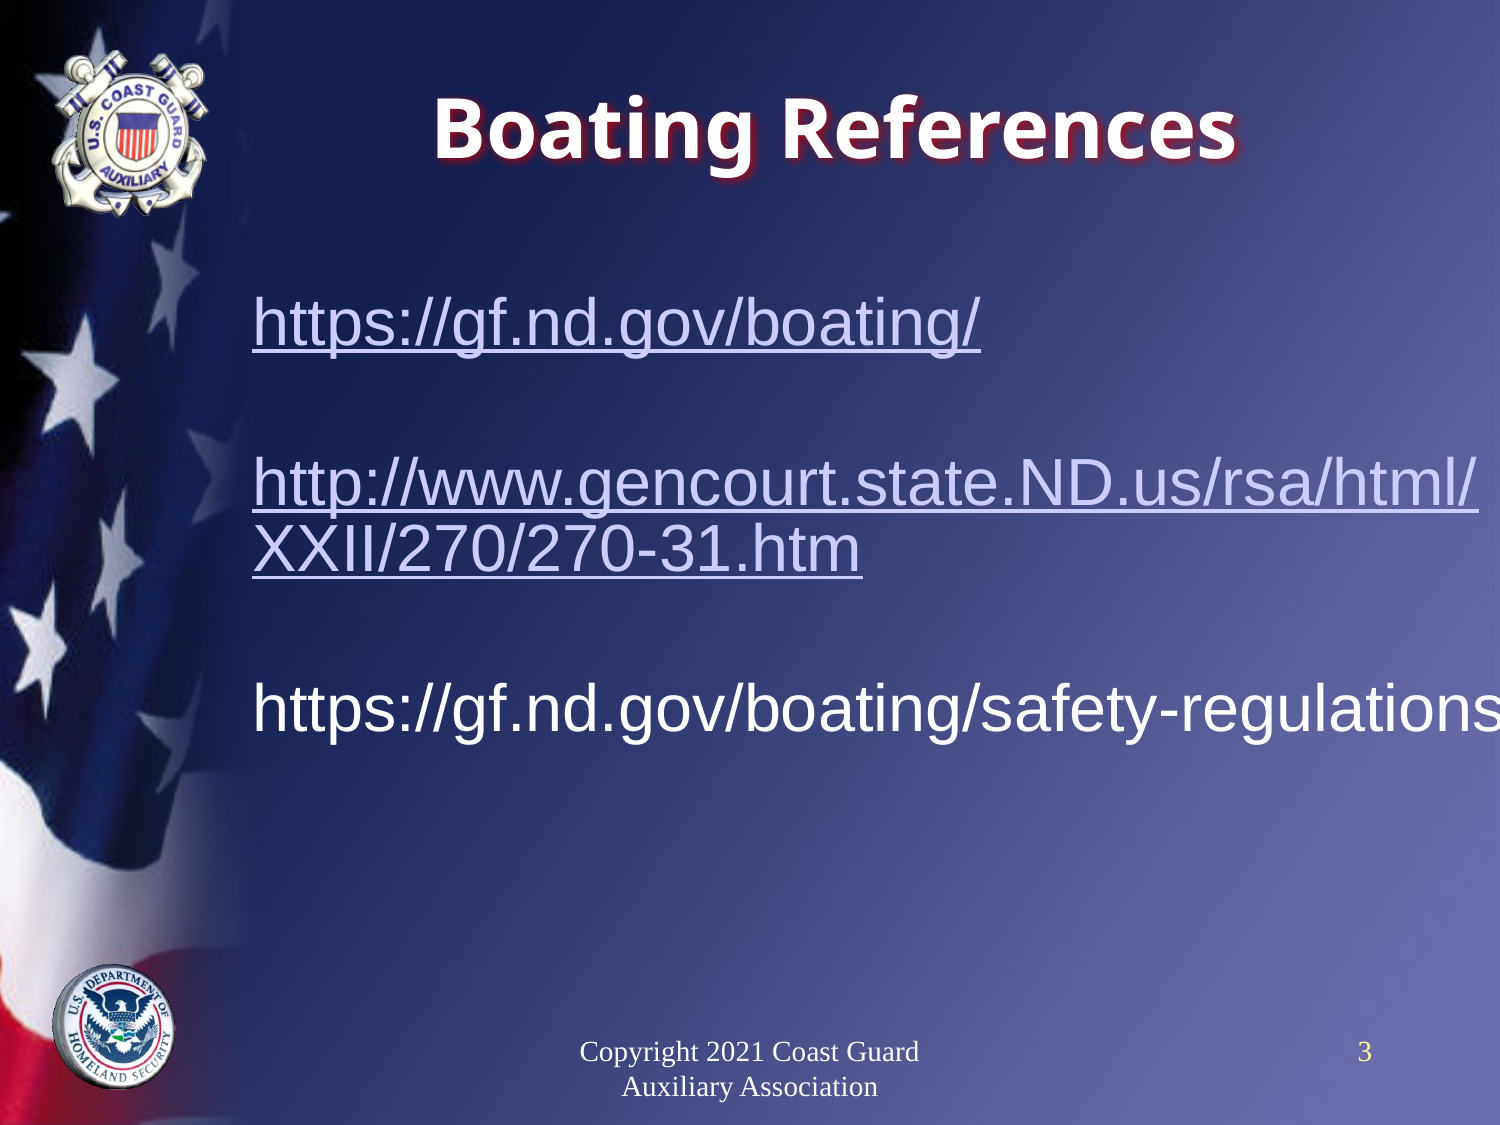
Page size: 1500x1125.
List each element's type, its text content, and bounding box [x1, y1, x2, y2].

slide_number 3 [1074, 1025, 1388, 1100]
footer Copyright 2021 Coast Guard Auxiliary Association [512, 1025, 988, 1100]
text_box https://gf.nd.gov/boating/ http://www.gencourt.state.ND.us/rsa/html/XXII/270/270-31.htm https://gf.nd.gov/boating/safety-regulations [237, 191, 1500, 846]
title Boating References [324, 59, 1344, 191]
picture [0, 1, 1500, 1125]
